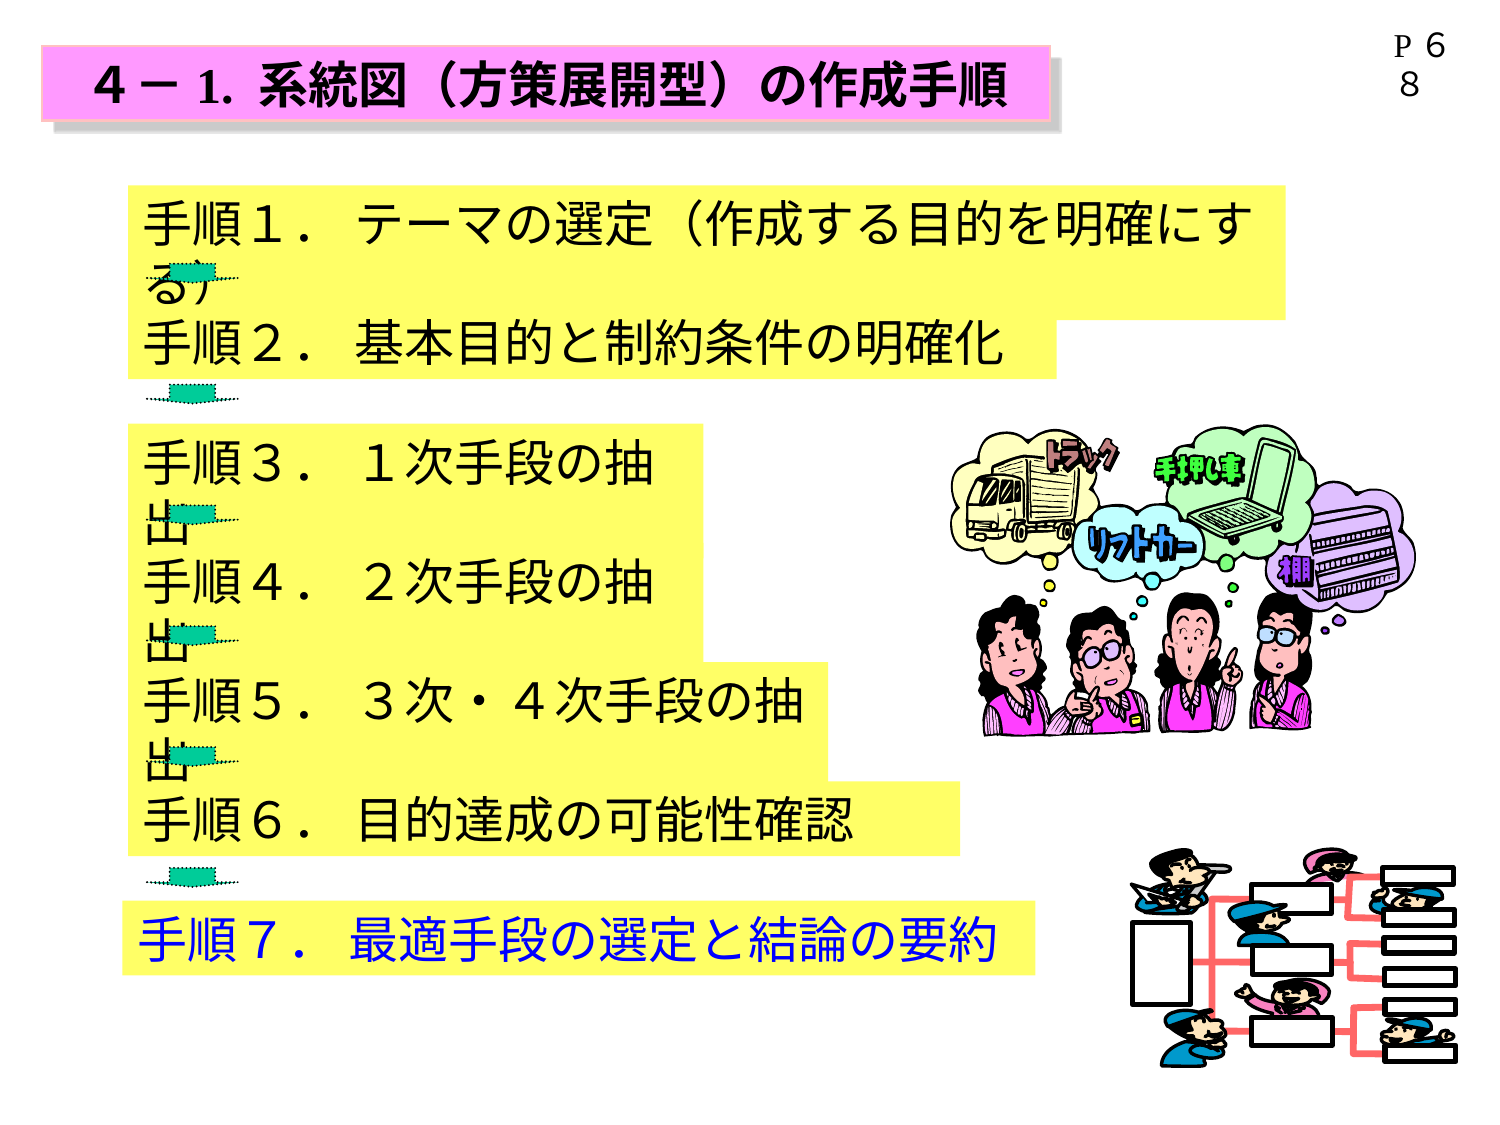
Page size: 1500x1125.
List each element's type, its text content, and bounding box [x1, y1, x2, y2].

text_box [146, 505, 238, 525]
picture [1128, 844, 1460, 1068]
text_box 手順７． 最適手段の選定と結論の要約 [122, 900, 1036, 976]
text_box 手順３． １次手段の抽出 [128, 423, 704, 559]
text_box [146, 263, 238, 283]
text_box [146, 384, 238, 404]
text_box [146, 867, 238, 887]
text_box ４－1. 系統図（方策展開型）の作成手順 [42, 45, 1051, 121]
text_box [146, 626, 238, 646]
text_box 手順１． テーマの選定（作成する目的を明確にする） [128, 185, 1286, 321]
text_box 手順５． ３次・４次手段の抽出 [128, 662, 829, 781]
text_box 手順２． 基本目的と制約条件の明確化 [128, 304, 1057, 380]
text_box [146, 747, 238, 767]
text_box 手順４． ２次手段の抽出 [128, 559, 704, 662]
text_box 手順６． 目的達成の可能性確認 [128, 781, 961, 857]
picture [947, 422, 1419, 739]
text_box P６８ [1378, 16, 1500, 111]
